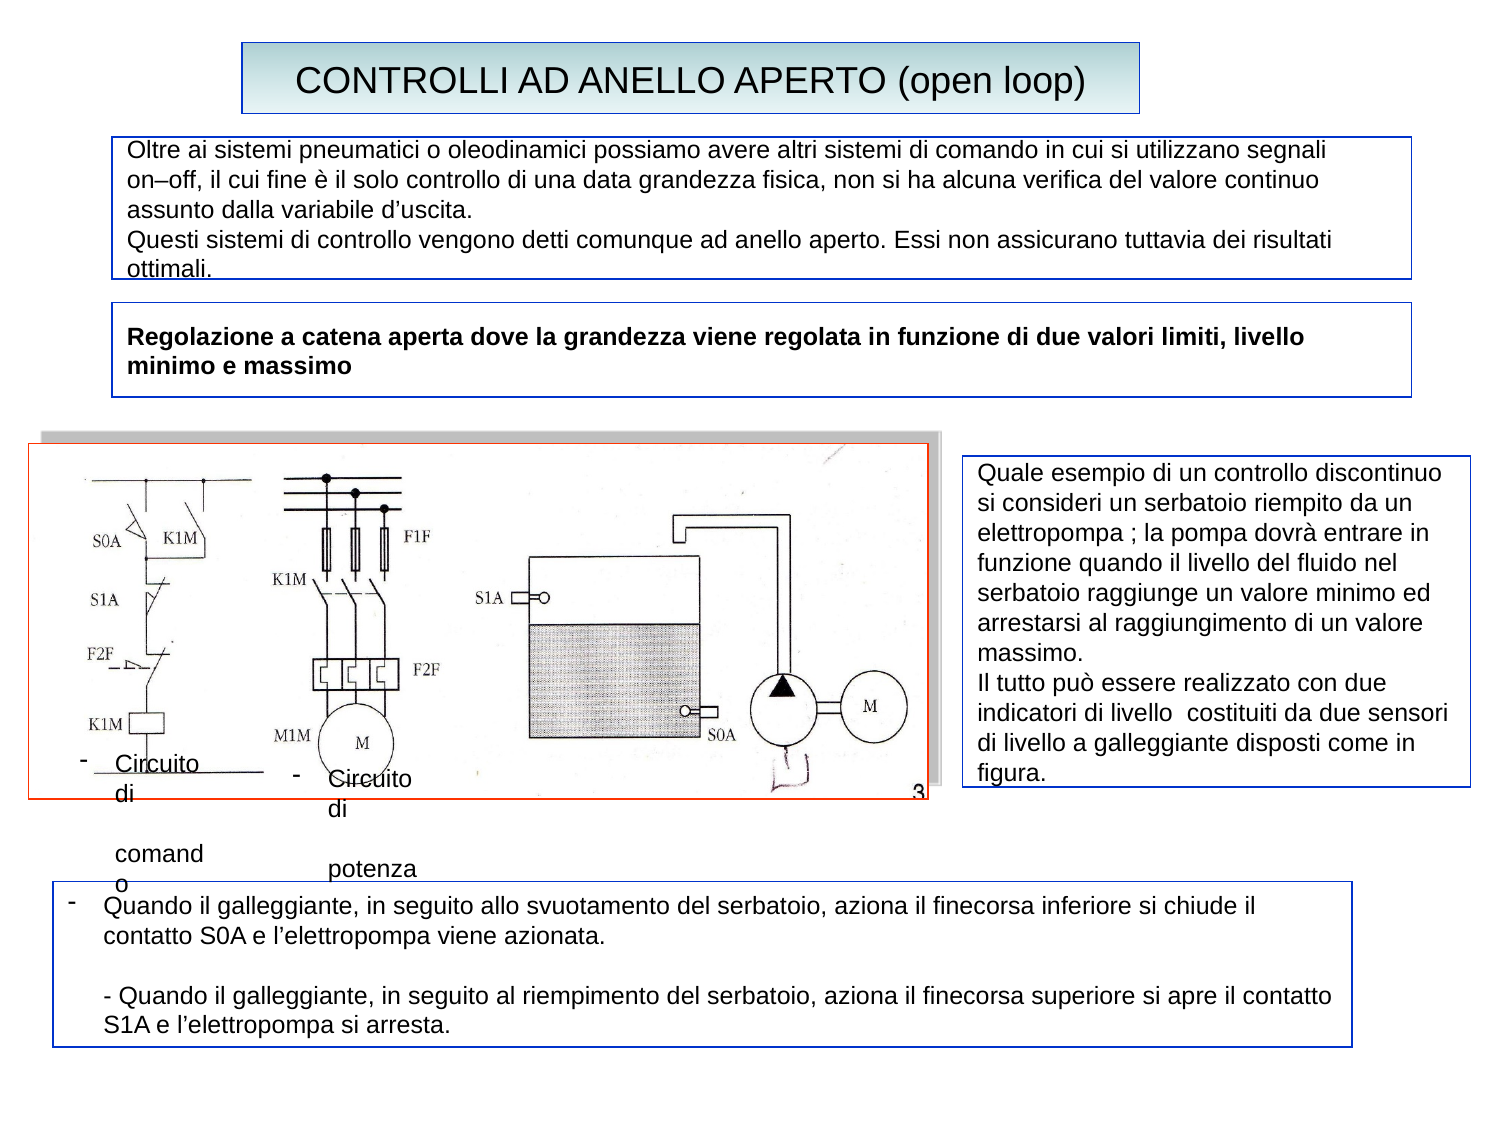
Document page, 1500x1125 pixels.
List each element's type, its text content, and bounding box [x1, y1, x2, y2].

text_box Circuito di potenza [277, 799, 437, 858]
text_box Quale esempio di un controllo discontinuo si consideri un serbatoio riempito da un elettropompa ; la pompa dovrà entrare in funzione quando il livello del fluido nel serbatoio raggiunge un valore minimo ed arrestarsi al raggiungimento di un valore massimo. Il tutto può essere realizzato con due indicatori di livello costituiti da due sensori di livello a galleggiante disposti come in figura. [962, 456, 1471, 787]
picture [29, 444, 927, 799]
text_box Quando il galleggiante, in seguito allo svuotamento del serbatoio, aziona il finecorsa inferiore si chiude il contatto S0A e l’elettropompa viene azionata. - Quando il galleggiante, in seguito al riempimento del serbatoio, aziona il finecorsa superiore si apre il contatto S1A e l’elettropompa si arresta. [53, 881, 1353, 1047]
text_box CONTROLLI AD ANELLO APERTO (open loop) [242, 42, 1140, 114]
text_box Regolazione a catena aperta dove la grandezza viene regolata in funzione di due valori limiti, livello minimo e massimo [112, 302, 1412, 398]
text_box Circuito di comando [64, 799, 225, 858]
text_box Oltre ai sistemi pneumatici o oleodinamici possiamo avere altri sistemi di comando in cui si utilizzano segnali on–off, il cui fine è il solo controllo di una data grandezza fisica, non si ha alcuna verifica del valore continuo assunto dalla variabile d’uscita. Questi sistemi di controllo vengono detti comunque ad anello aperto. Essi non assicurano tuttavia dei risultati ottimali. [112, 137, 1412, 279]
